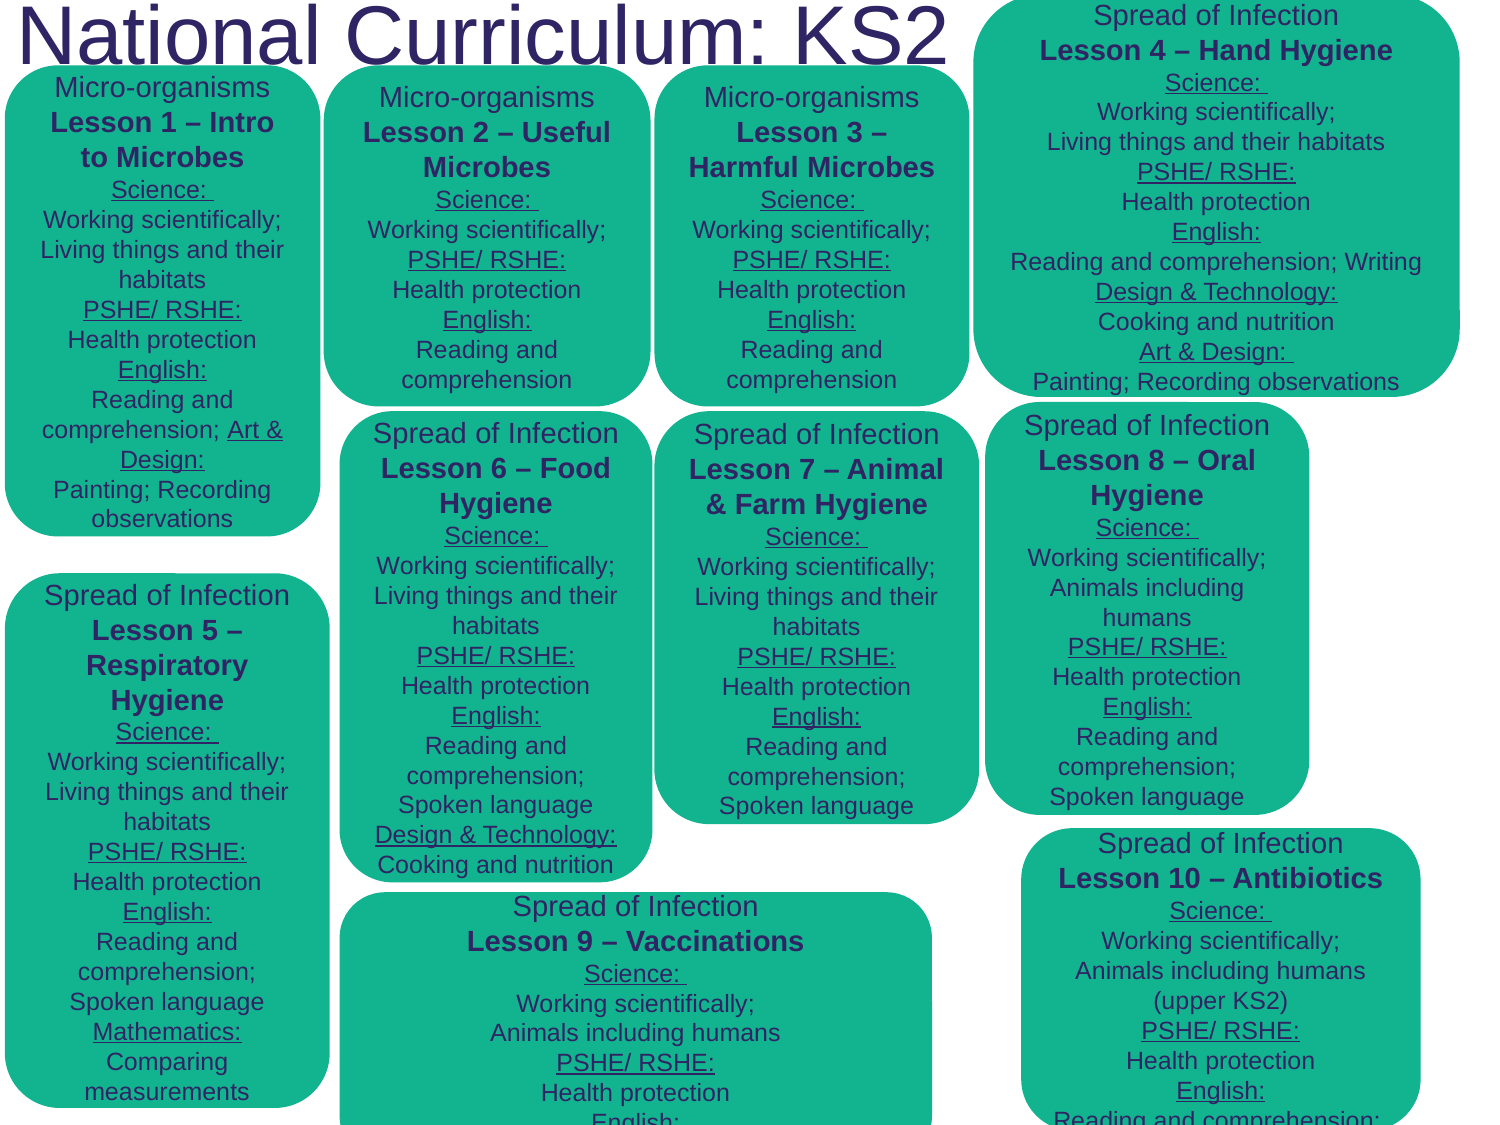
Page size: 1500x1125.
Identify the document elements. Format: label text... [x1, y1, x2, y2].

text_box Spread of Infection Lesson 10 – Antibiotics Science: Working scientifically; Animals including humans (upper KS2) PSHE/ RSHE: Health protection English: Reading and comprehension; [1021, 828, 1421, 1125]
text_box Micro-organisms Lesson 2 – Useful Microbes Science: Working scientifically; PSHE/ RSHE: Health protection English: Reading and comprehension [323, 65, 651, 407]
text_box Spread of Infection Lesson 9 – Vaccinations Science: Working scientifically; Animals including humans PSHE/ RSHE: Health protection English: Reading and comprehension; Spoken language [339, 892, 933, 1125]
text_box Micro-organisms Lesson 3 – Harmful Microbes Science: Working scientifically; PSHE/ RSHE: Health protection English: Reading and comprehension [654, 65, 970, 407]
text_box Spread of Infection Lesson 4 – Hand Hygiene Science: Working scientifically; Living things and their habitats PSHE/ RSHE: Health protection English: Reading and comprehension; Writing Design & Technology: Cooking and nutrition Art & Design: Painting; Recording observations [973, 0, 1460, 397]
text_box Micro-organisms Lesson 1 – Intro to Microbes Science: Working scientifically; Living things and their habitats PSHE/ RSHE: Health protection English: Reading and comprehension; Art & Design: Painting; Recording observations [4, 65, 321, 537]
text_box Spread of Infection Lesson 5 – Respiratory Hygiene Science: Working scientifically; Living things and their habitats PSHE/ RSHE: Health protection English: Reading and comprehension; Spoken language Mathematics: Comparing measurements [4, 573, 330, 1108]
text_box Spread of Infection Lesson 8 – Oral Hygiene Science: Working scientifically; Animals including humans PSHE/ RSHE: Health protection English: Reading and comprehension; Spoken language [985, 401, 1310, 815]
text_box Spread of Infection Lesson 7 – Animal & Farm Hygiene Science: Working scientifically; Living things and their habitats PSHE/ RSHE: Health protection English: Reading and comprehension; Spoken language [654, 411, 980, 825]
text_box Spread of Infection Lesson 6 – Food Hygiene Science: Working scientifically; Living things and their habitats PSHE/ RSHE: Health protection English: Reading and comprehension; Spoken language Design & Technology: Cooking and nutrition [339, 411, 653, 883]
title e-Bug topics are mapped to the National Curriculum: KS2 [1, 0, 1012, 102]
footer e-Bug.eu [136, 1042, 643, 1103]
